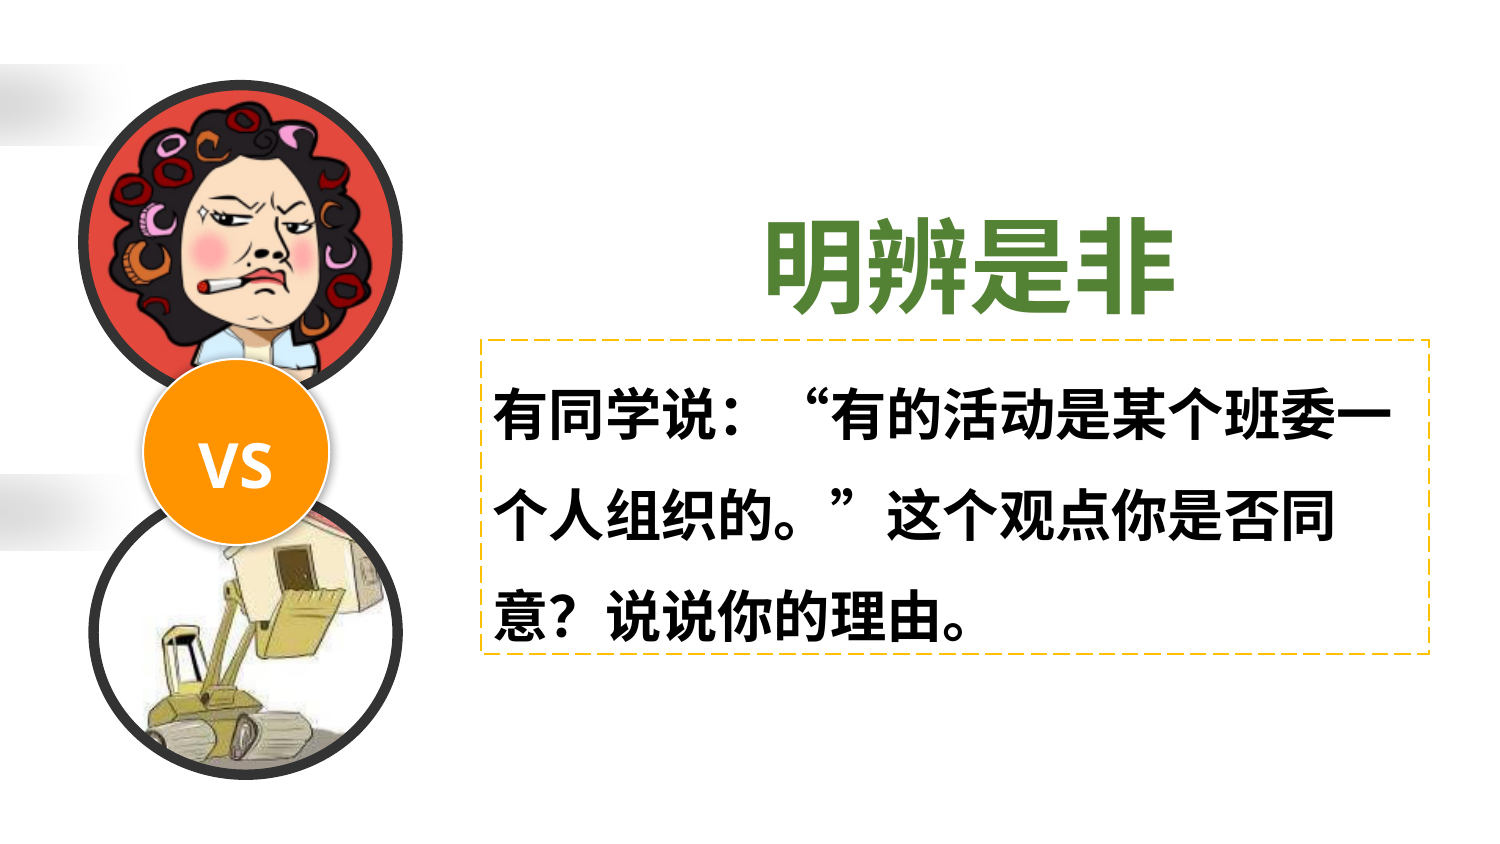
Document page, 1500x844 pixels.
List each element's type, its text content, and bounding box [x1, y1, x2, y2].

text_box 明辨是非 [749, 196, 1190, 333]
text_box VS [142, 400, 331, 490]
picture [83, 85, 398, 400]
picture [93, 490, 398, 775]
text_box 有同学说：“有的活动是某个班委一个人组织的。”这个观点你是否同意？说说你的理由。 [480, 339, 1430, 655]
